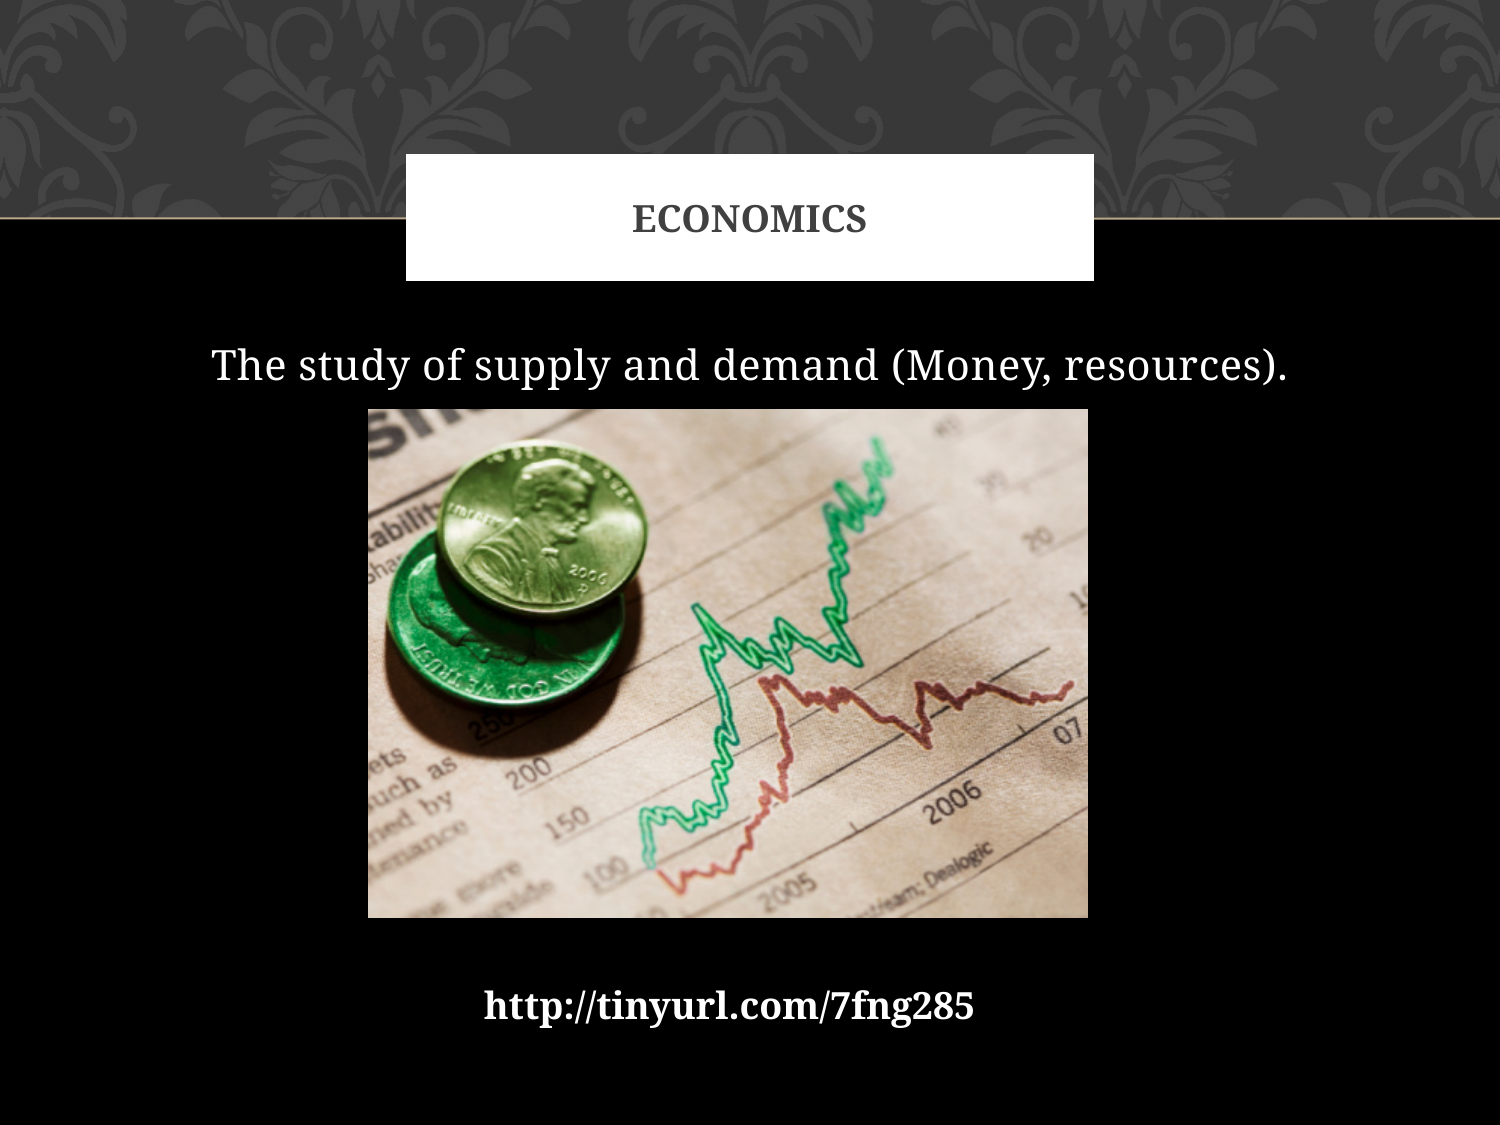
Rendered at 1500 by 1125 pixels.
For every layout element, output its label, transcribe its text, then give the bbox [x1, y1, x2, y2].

title Economics [406, 154, 1094, 281]
picture [368, 408, 1088, 918]
text_box http://tinyurl.com/7fng285 [469, 974, 1008, 1035]
list The study of supply and demand (Money, resources). [75, 331, 1425, 434]
